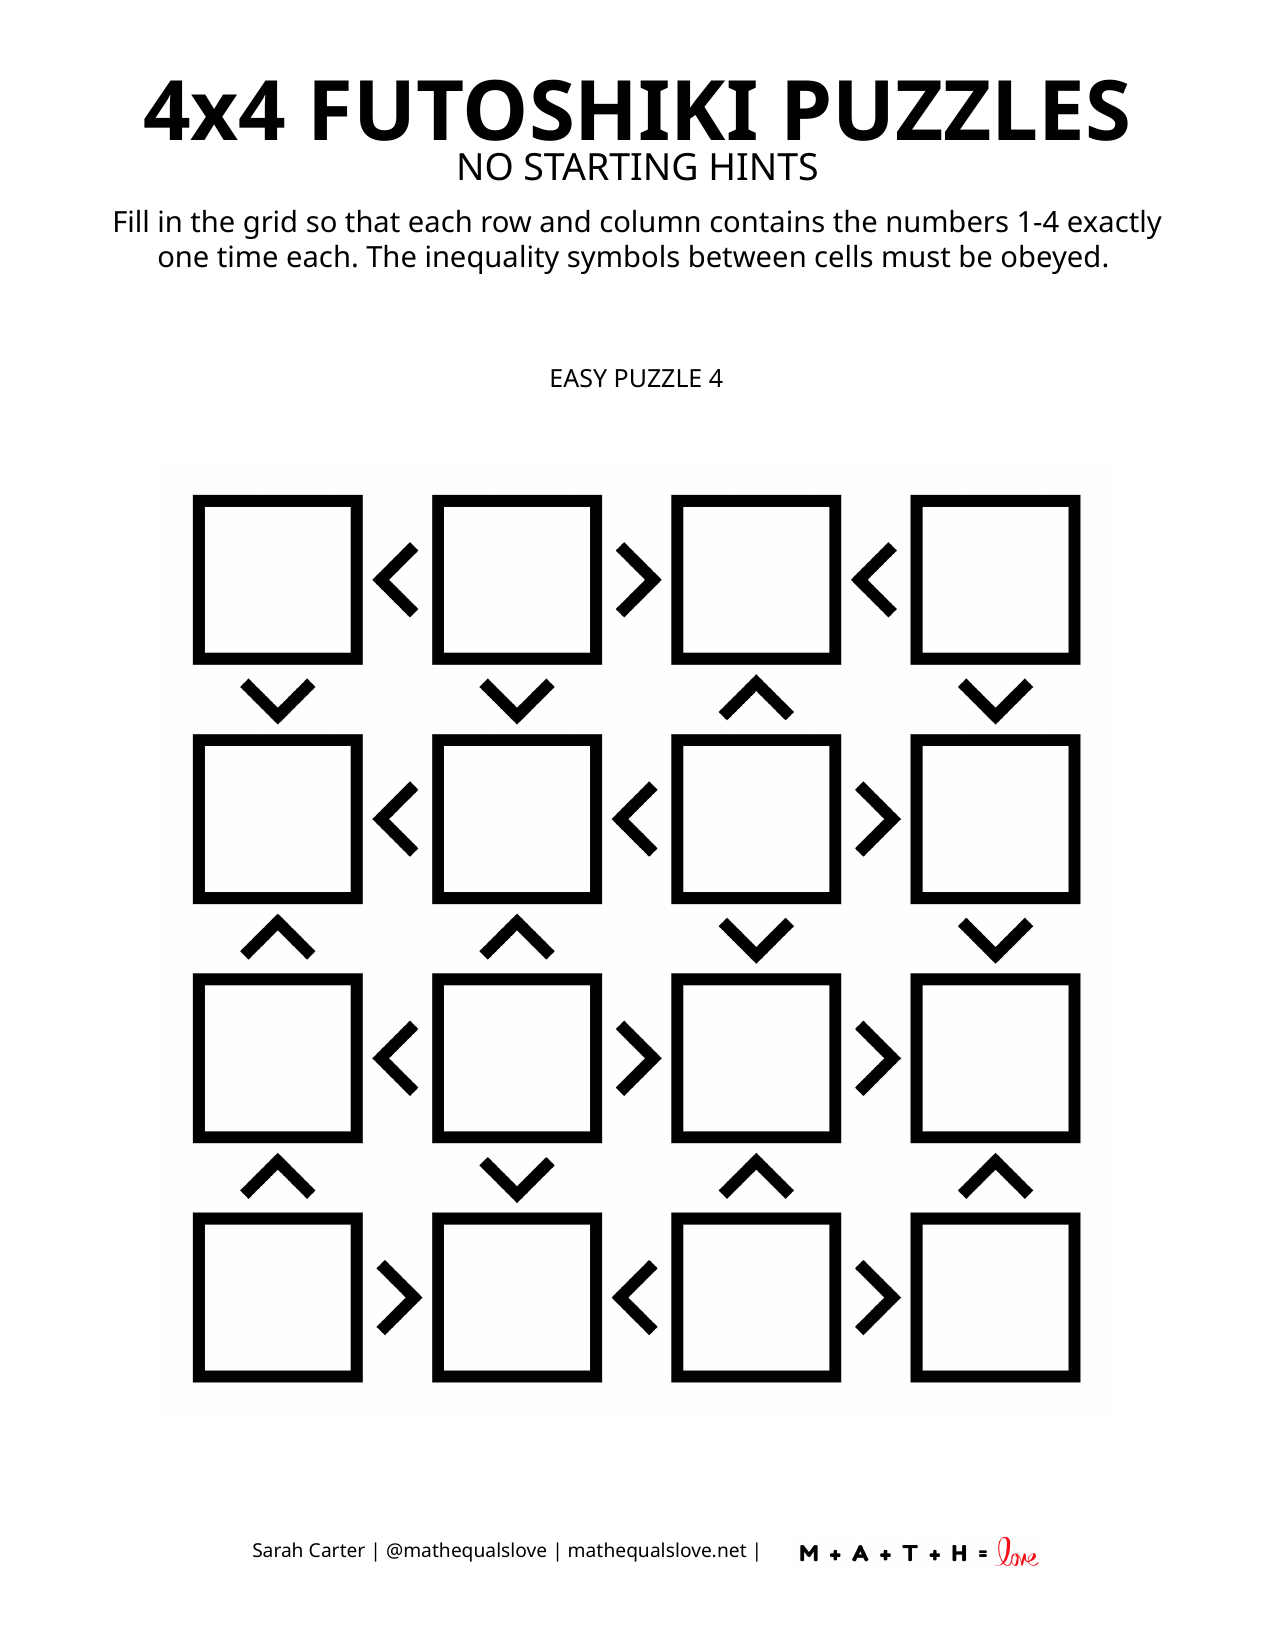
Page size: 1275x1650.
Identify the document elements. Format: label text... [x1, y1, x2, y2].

text_box Fill in the grid so that each row and column contains the numbers 1-4 exactly one time each. The inequality symbols between cells must be obeyed. [0, 196, 1275, 281]
text_box EASY PUZZLE 4 [158, 362, 1115, 414]
picture [791, 1534, 1046, 1570]
picture [157, 459, 1116, 1418]
text_box 4x4 FUTOSHIKI PUZZLES [77, 50, 1198, 135]
text_box NO STARTING HINTS [0, 135, 1275, 196]
text_box Sarah Carter | @mathequalslove | mathequalslove.net | [237, 1531, 1071, 1570]
